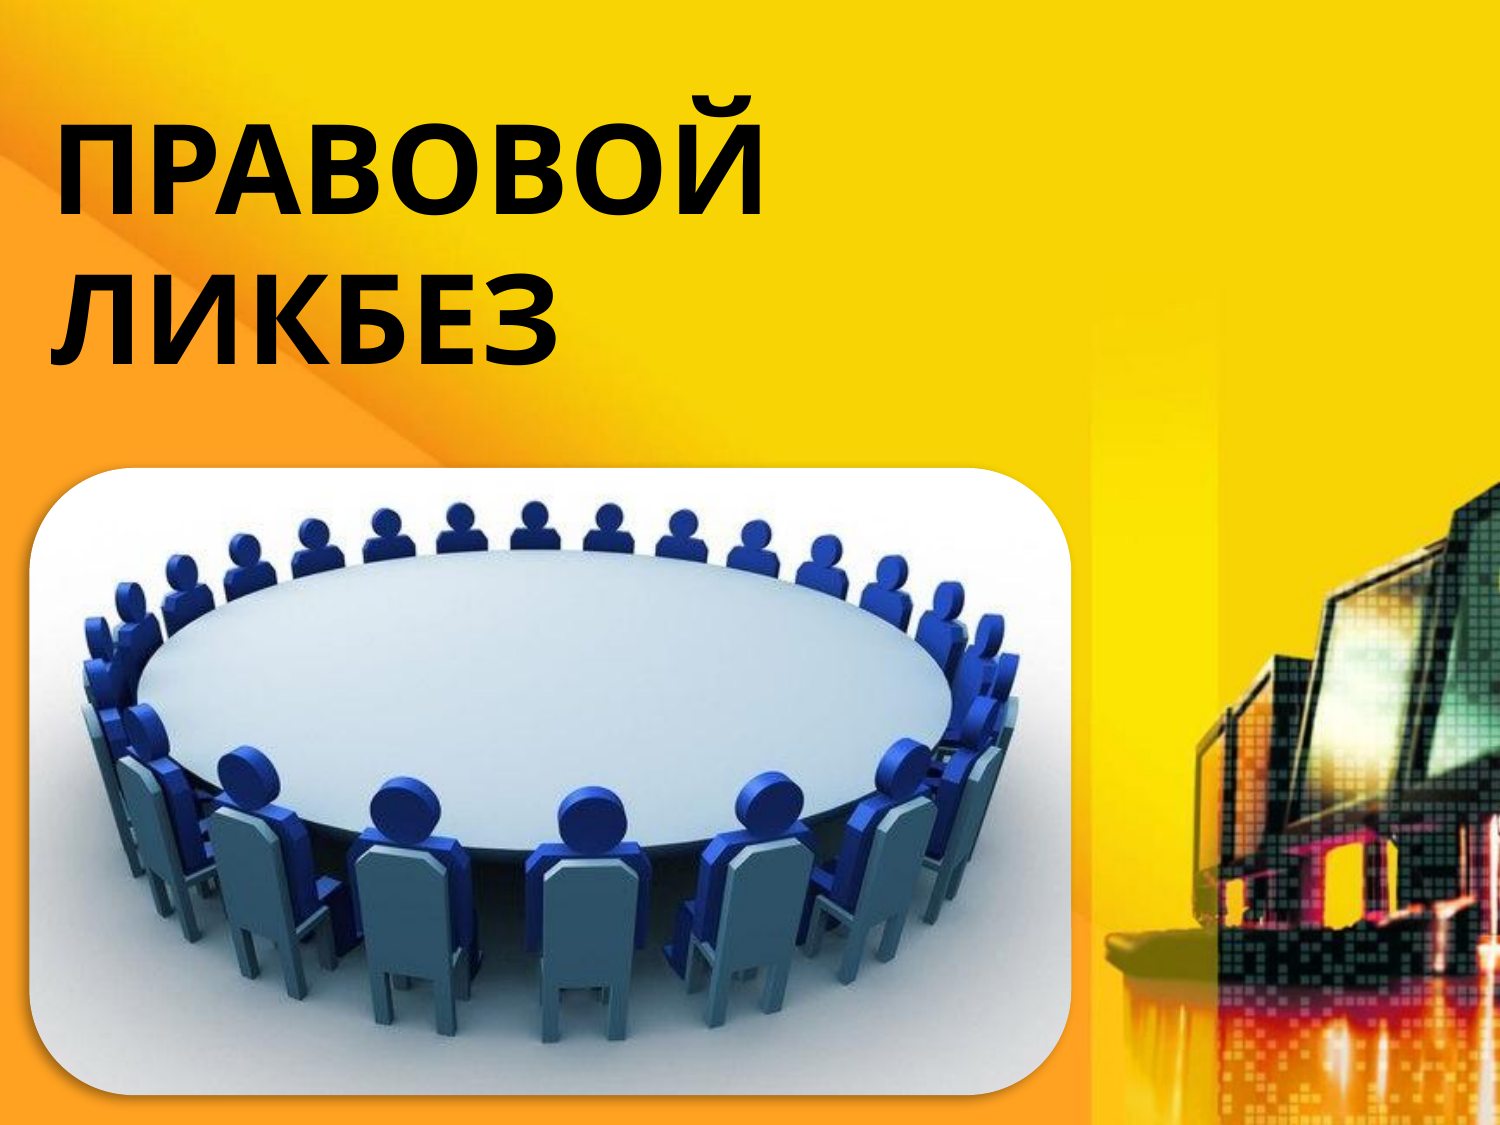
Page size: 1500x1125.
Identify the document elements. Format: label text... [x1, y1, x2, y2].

picture [0, 0, 1500, 1125]
title ПРАВОВОЙ ЛИКБЕЗ [34, 81, 1134, 472]
